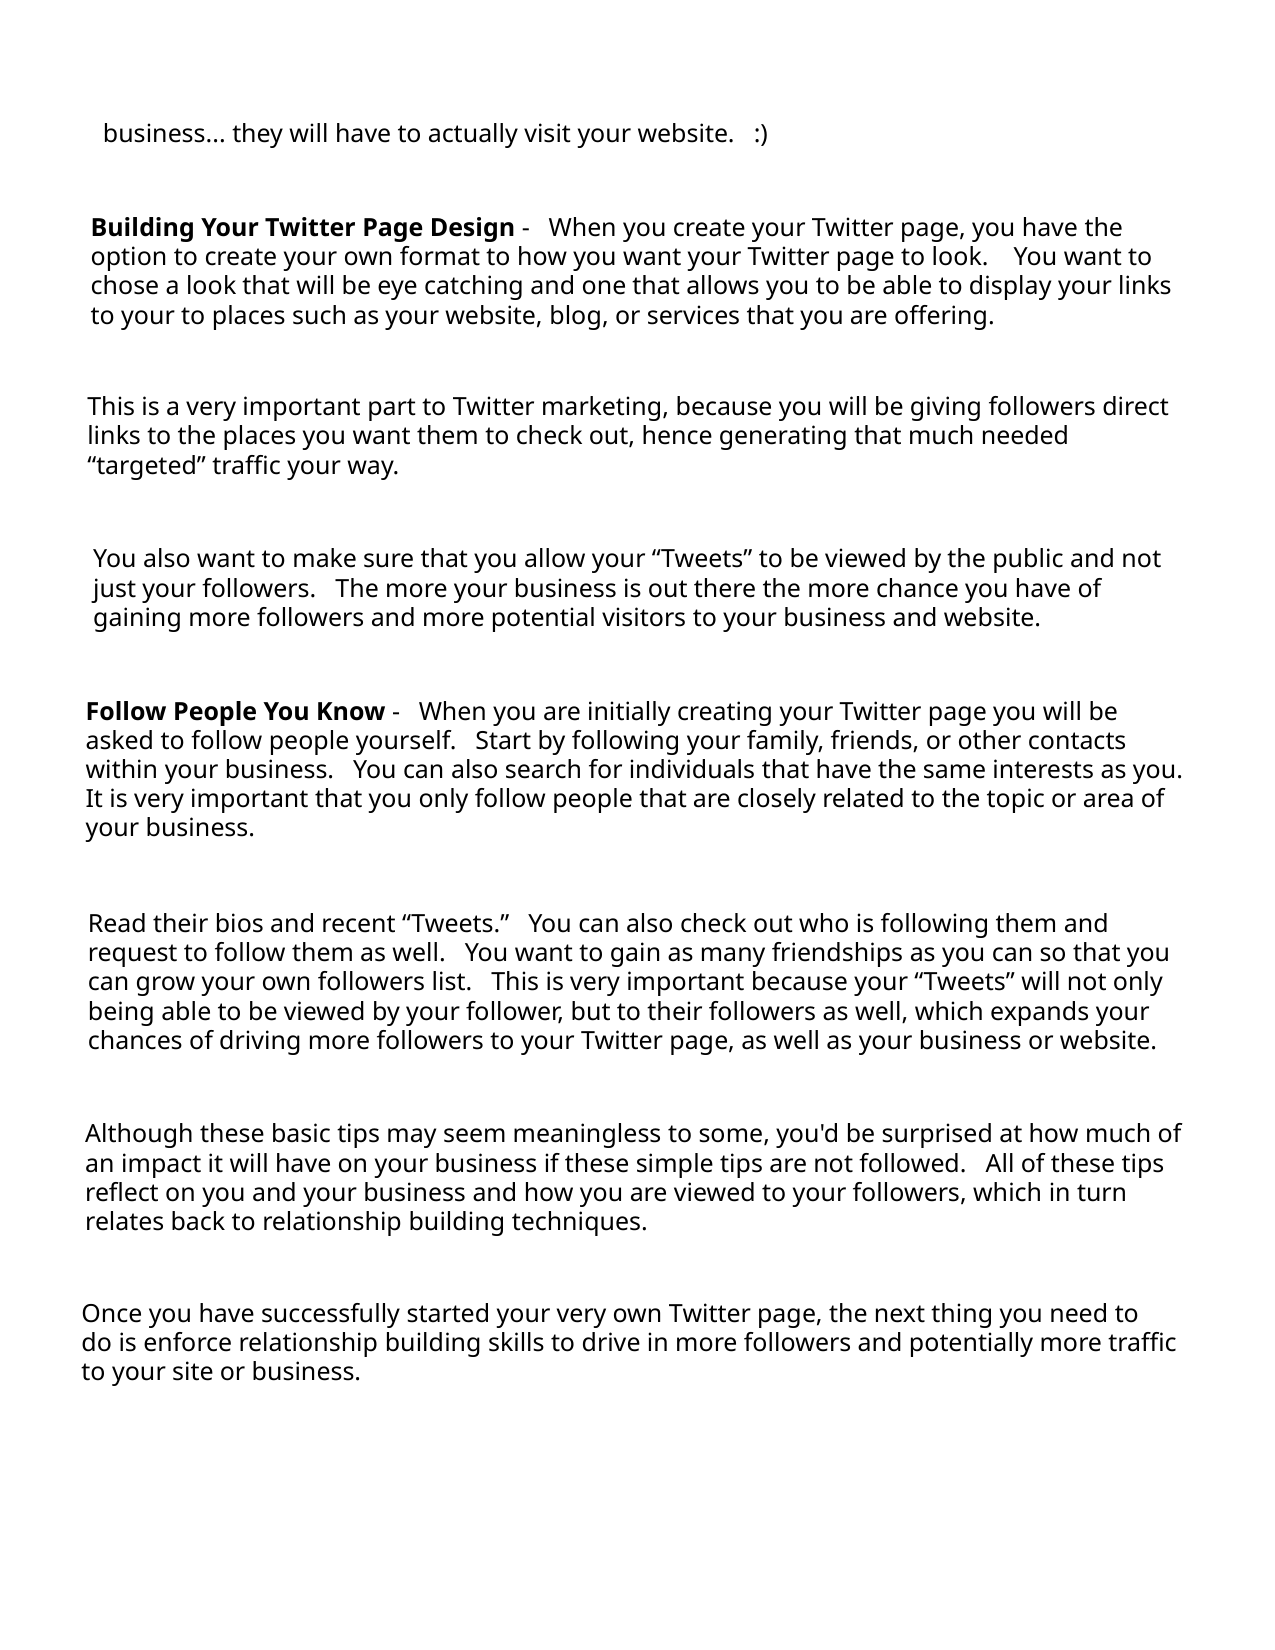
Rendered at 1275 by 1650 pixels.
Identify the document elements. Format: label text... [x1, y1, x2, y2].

text_box Follow People You Know - When you are initially creating your Twitter page you will be asked to follow people yourself. Start by following your family, friends, or other contacts within your business. You can also search for individuals that have the same interests as you. It is very important that you only follow people that are closely related to the topic or area of your business. [85, 695, 1184, 850]
text_box You also want to make sure that you allow your “Tweets” to be viewed by the public and not just your followers. The more your business is out there the more chance you have of gaining more followers and more potential visitors to your business and website. [93, 543, 1162, 639]
text_box Although these basic tips may seem meaningless to some, you'd be surprised at how much of an impact it will have on your business if these simple tips are not followed. All of these tips reflect on you and your business and how you are viewed to your followers, which in turn relates back to relationship building techniques. [85, 1118, 1182, 1243]
text_box This is a very important part to Twitter marketing, because you will be giving followers direct links to the places you want them to check out, hence generating that much needed “targeted” traffic your way. [87, 391, 1169, 487]
text_box Read their bios and recent “Tweets.” You can also check out who is following them and request to follow them as well. You want to gain as many friendships as you can so that you can grow your own followers list. This is very important because your “Tweets” will not only being able to be viewed by your follower, but to their followers as well, which expands your chances of driving more followers to your Twitter page, as well as your business or website. [87, 908, 1171, 1062]
text_box business... they will have to actually visit your website. :) [102, 118, 768, 156]
text_box Once you have successfully started your very own Twitter page, the next thing you need to do is enforce relationship building skills to drive in more followers and potentially more traffic to your site or business. [81, 1297, 1177, 1393]
text_box Building Your Twitter Page Design - When you create your Twitter page, you have the option to create your own format to how you want your Twitter page to look. You want to chose a look that will be eye catching and one that allows you to be able to display your links to your to places such as your website, blog, or services that you are offering. [90, 212, 1172, 337]
